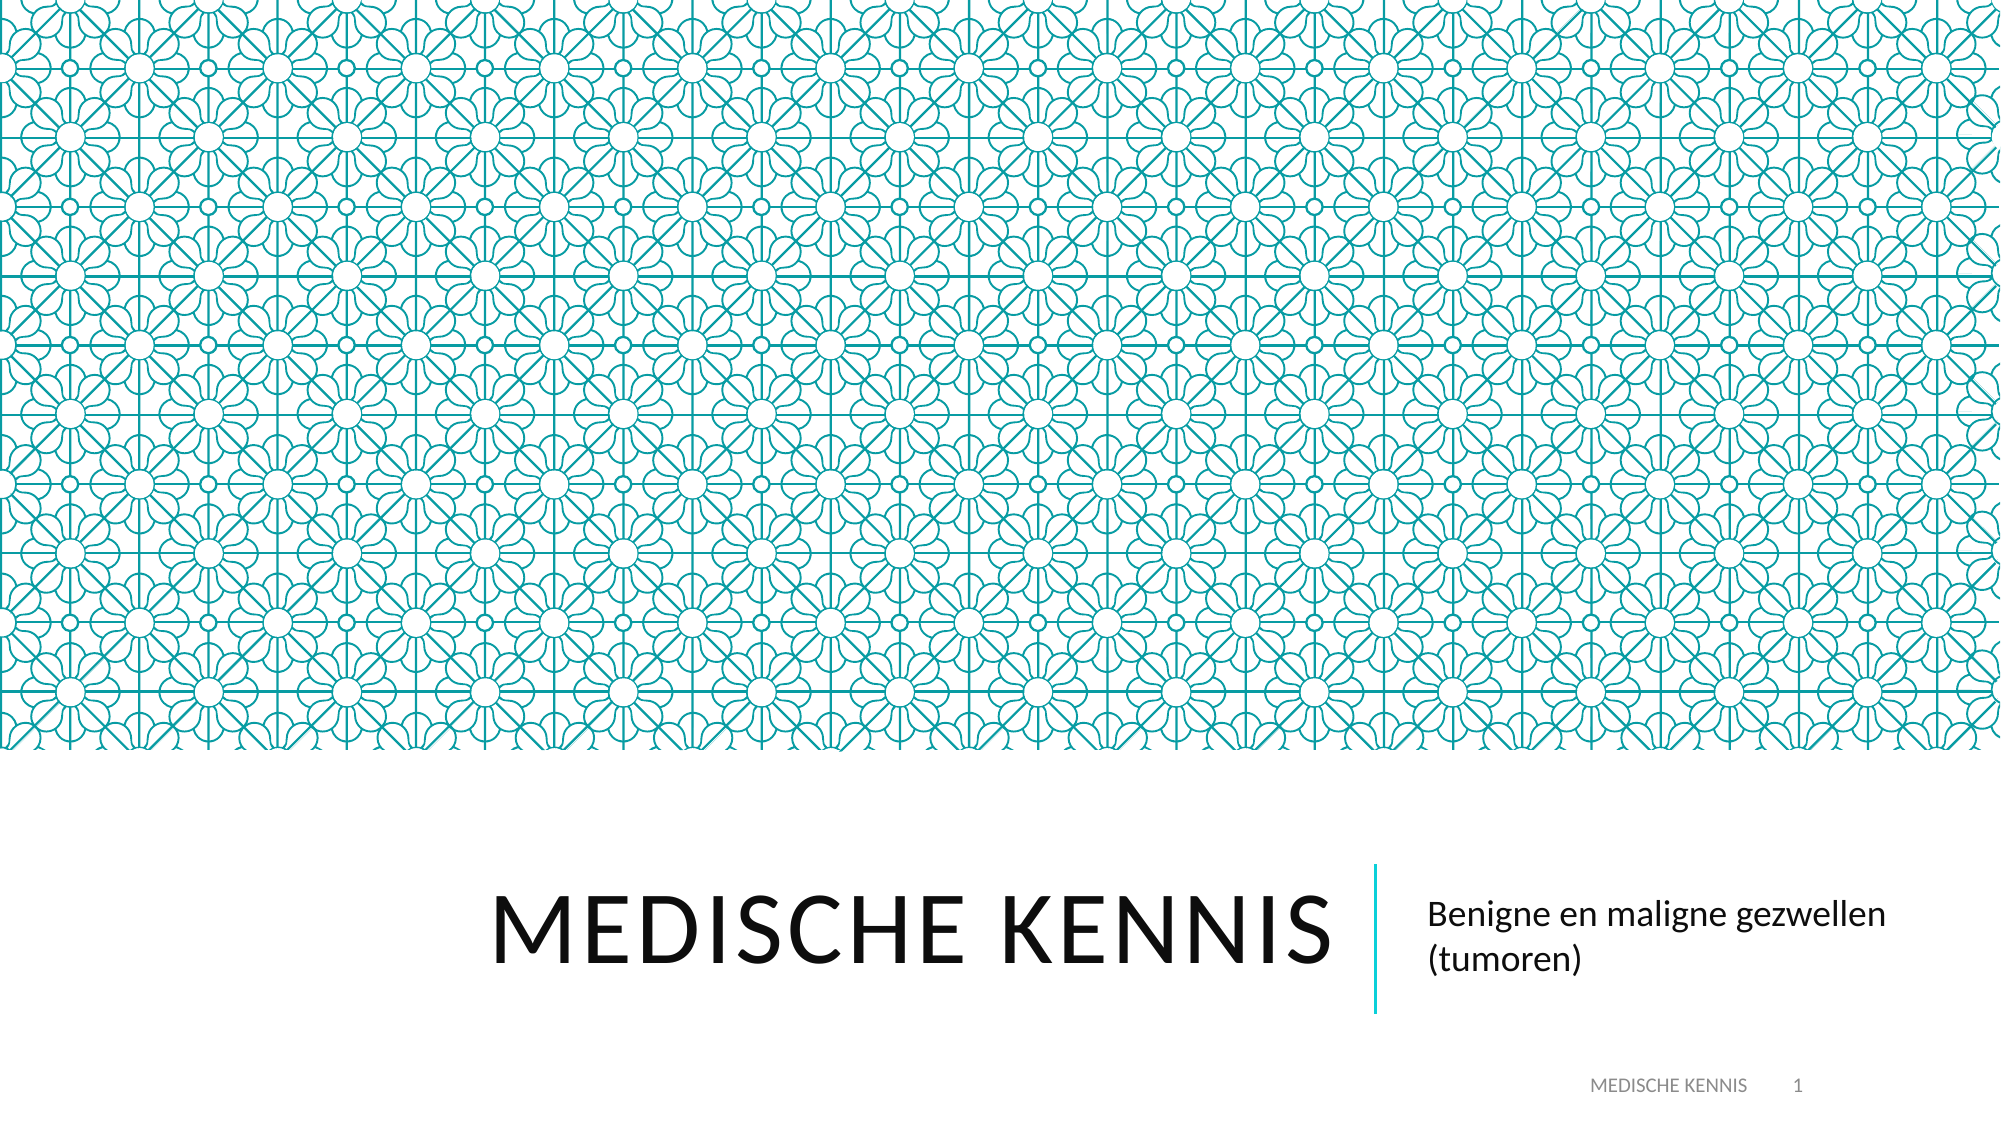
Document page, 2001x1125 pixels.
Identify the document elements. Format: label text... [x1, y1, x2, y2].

slide_number 1 [1777, 1061, 1938, 1107]
footer Medische Kennis [794, 1061, 1763, 1107]
title Medische kennis [75, 813, 1350, 1054]
subtitle Benigne en maligne gezwellen (tumoren) [1412, 813, 1938, 1054]
